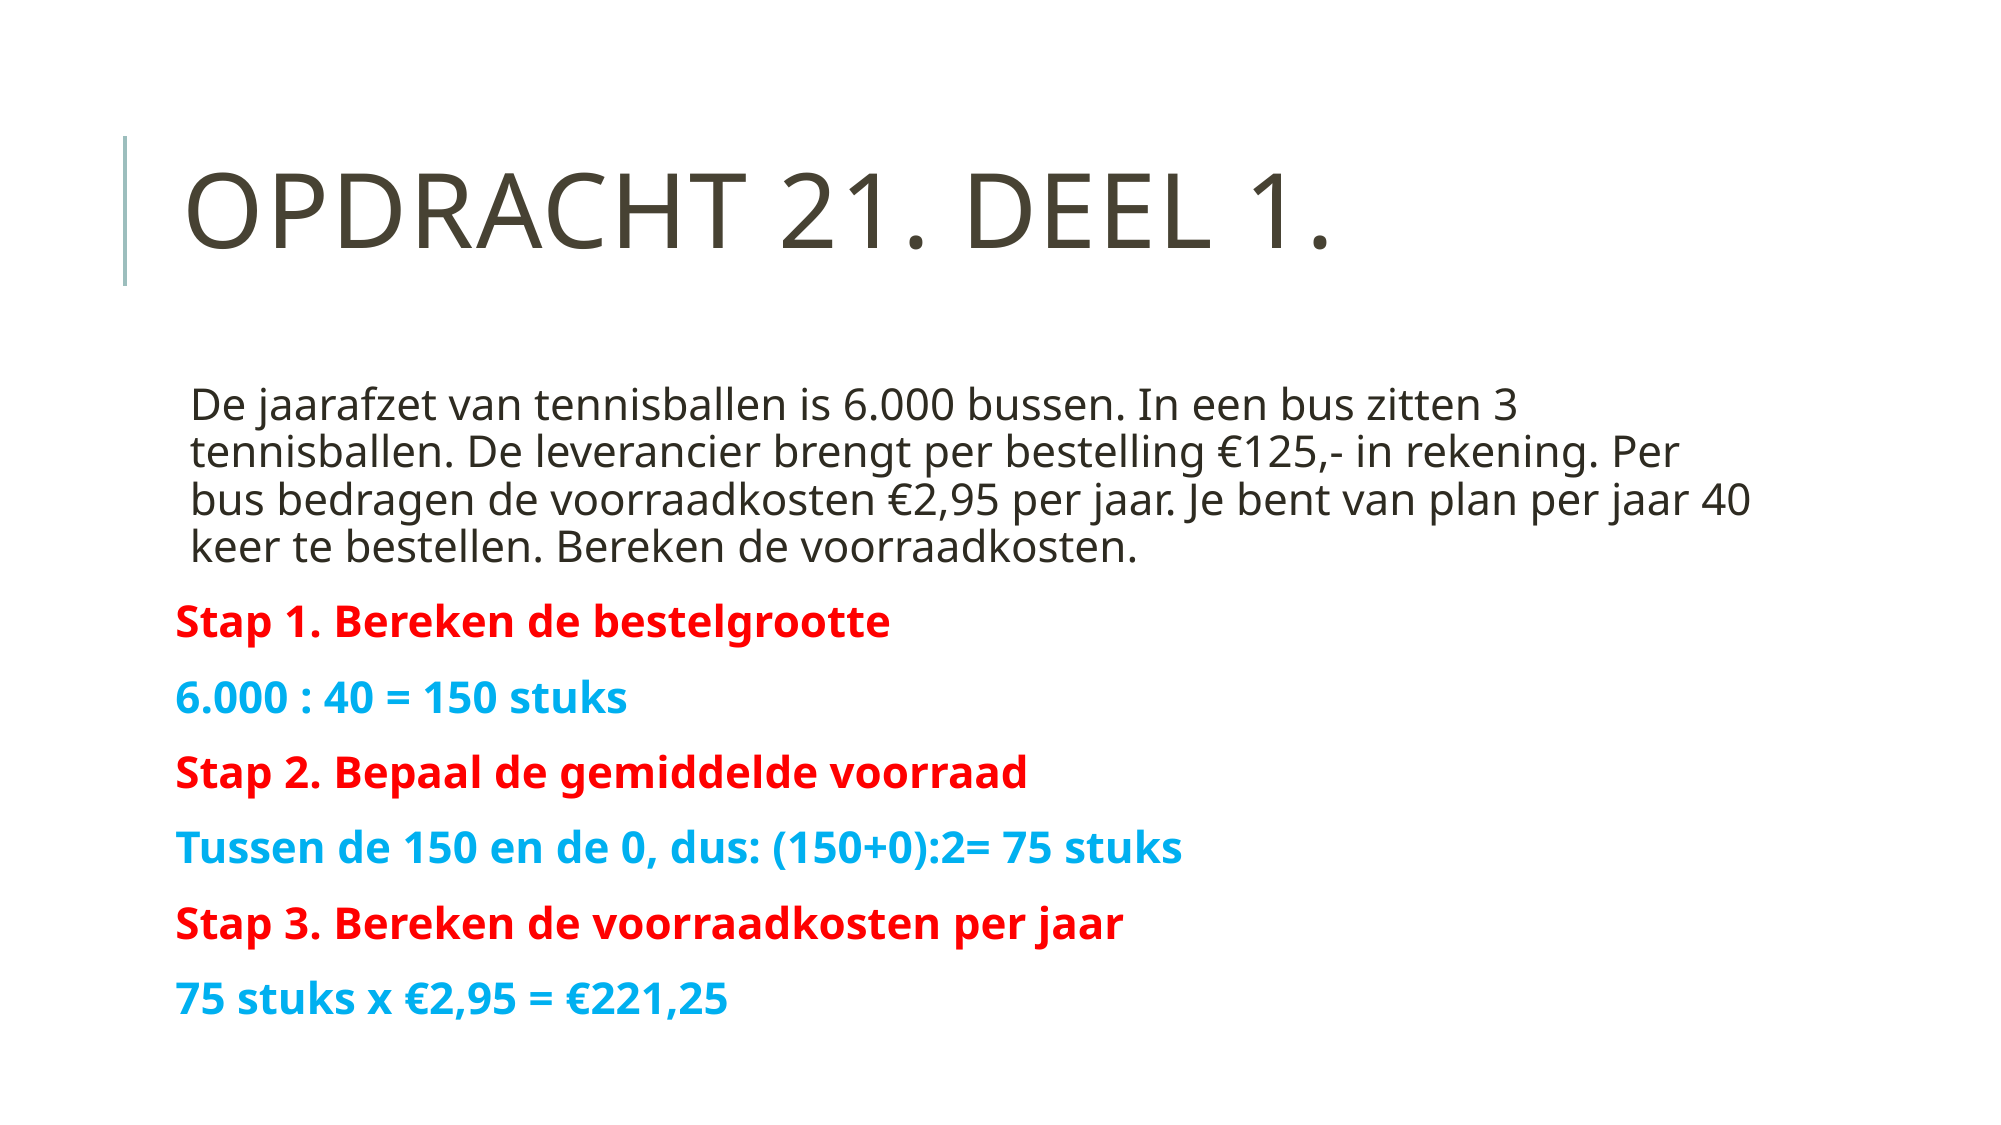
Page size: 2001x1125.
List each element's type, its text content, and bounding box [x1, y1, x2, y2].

title Opdracht 21. deel 1. [168, 96, 1763, 342]
list De jaarafzet van tennisballen is 6.000 bussen. In een bus zitten 3 tennisballen. De leverancier brengt per bestelling €125,- in rekening. Per bus bedragen de voorraadkosten €2,95 per jaar. Je bent van plan per jaar 40 keer te bestellen. Bereken de voorraadkosten. Stap 1. Bereken de bestelgrootte 6.000 : 40 = 150 stuks Stap 2. Bepaal de gemiddelde voorraad Tussen de 150 en de 0, dus: (150+0):2= 75 stuks Stap 3. Bereken de voorraadkosten per jaar 75 stuks x €2,95 = €221,25 [168, 375, 1763, 1035]
